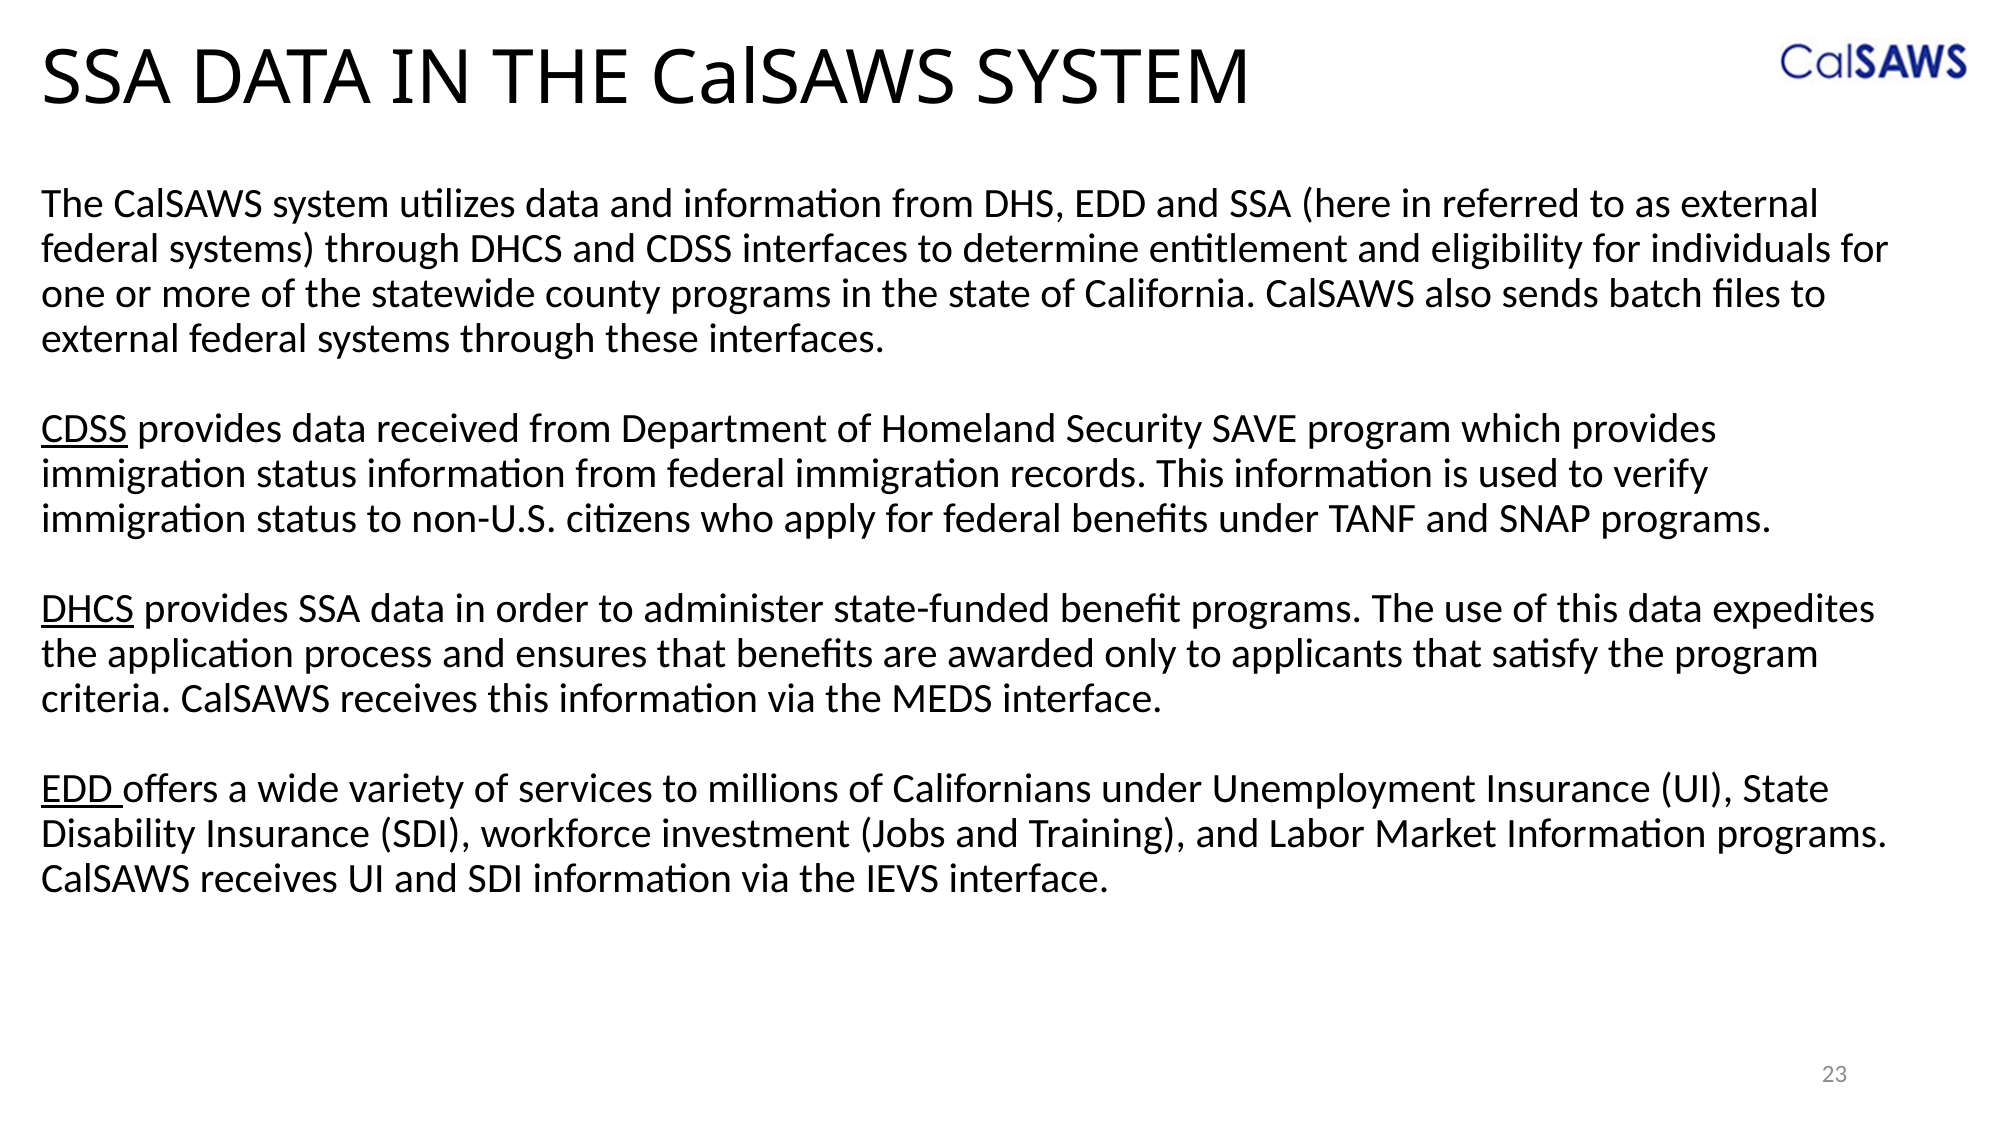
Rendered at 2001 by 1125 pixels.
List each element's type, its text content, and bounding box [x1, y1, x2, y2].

picture [1780, 37, 1968, 84]
slide_number 23 [1412, 1042, 1863, 1103]
title SSA DATA IN THE CalSAWS SYSTEM [26, 31, 1863, 173]
list The CalSAWS system utilizes data and information from DHS, EDD and SSA (here in referred to as external federal systems) through DHCS and CDSS interfaces to determine entitlement and eligibility for individuals for one or more of the statewide county programs in the state of California. CalSAWS also sends batch files to external federal systems through these interfaces. CDSS provides data received from Department of Homeland Security SAVE program which provides immigration status information from federal immigration records. This information is used to verify immigration status to non-U.S. citizens who apply for federal benefits under TANF and SNAP programs. DHCS provides SSA data in order to administer state-funded benefit programs. The use of this data expedites the application process and ensures that benefits are awarded only to applicants that satisfy the program criteria. CalSAWS receives this information via the MEDS interface. EDD offers a wide variety of services to millions of Californians under Unemployment Insurance (UI), State Disability Insurance (SDI), workforce investment (Jobs and Training), and Labor Market Information programs. CalSAWS receives UI and SDI information via the IEVS interface. [26, 173, 1933, 952]
